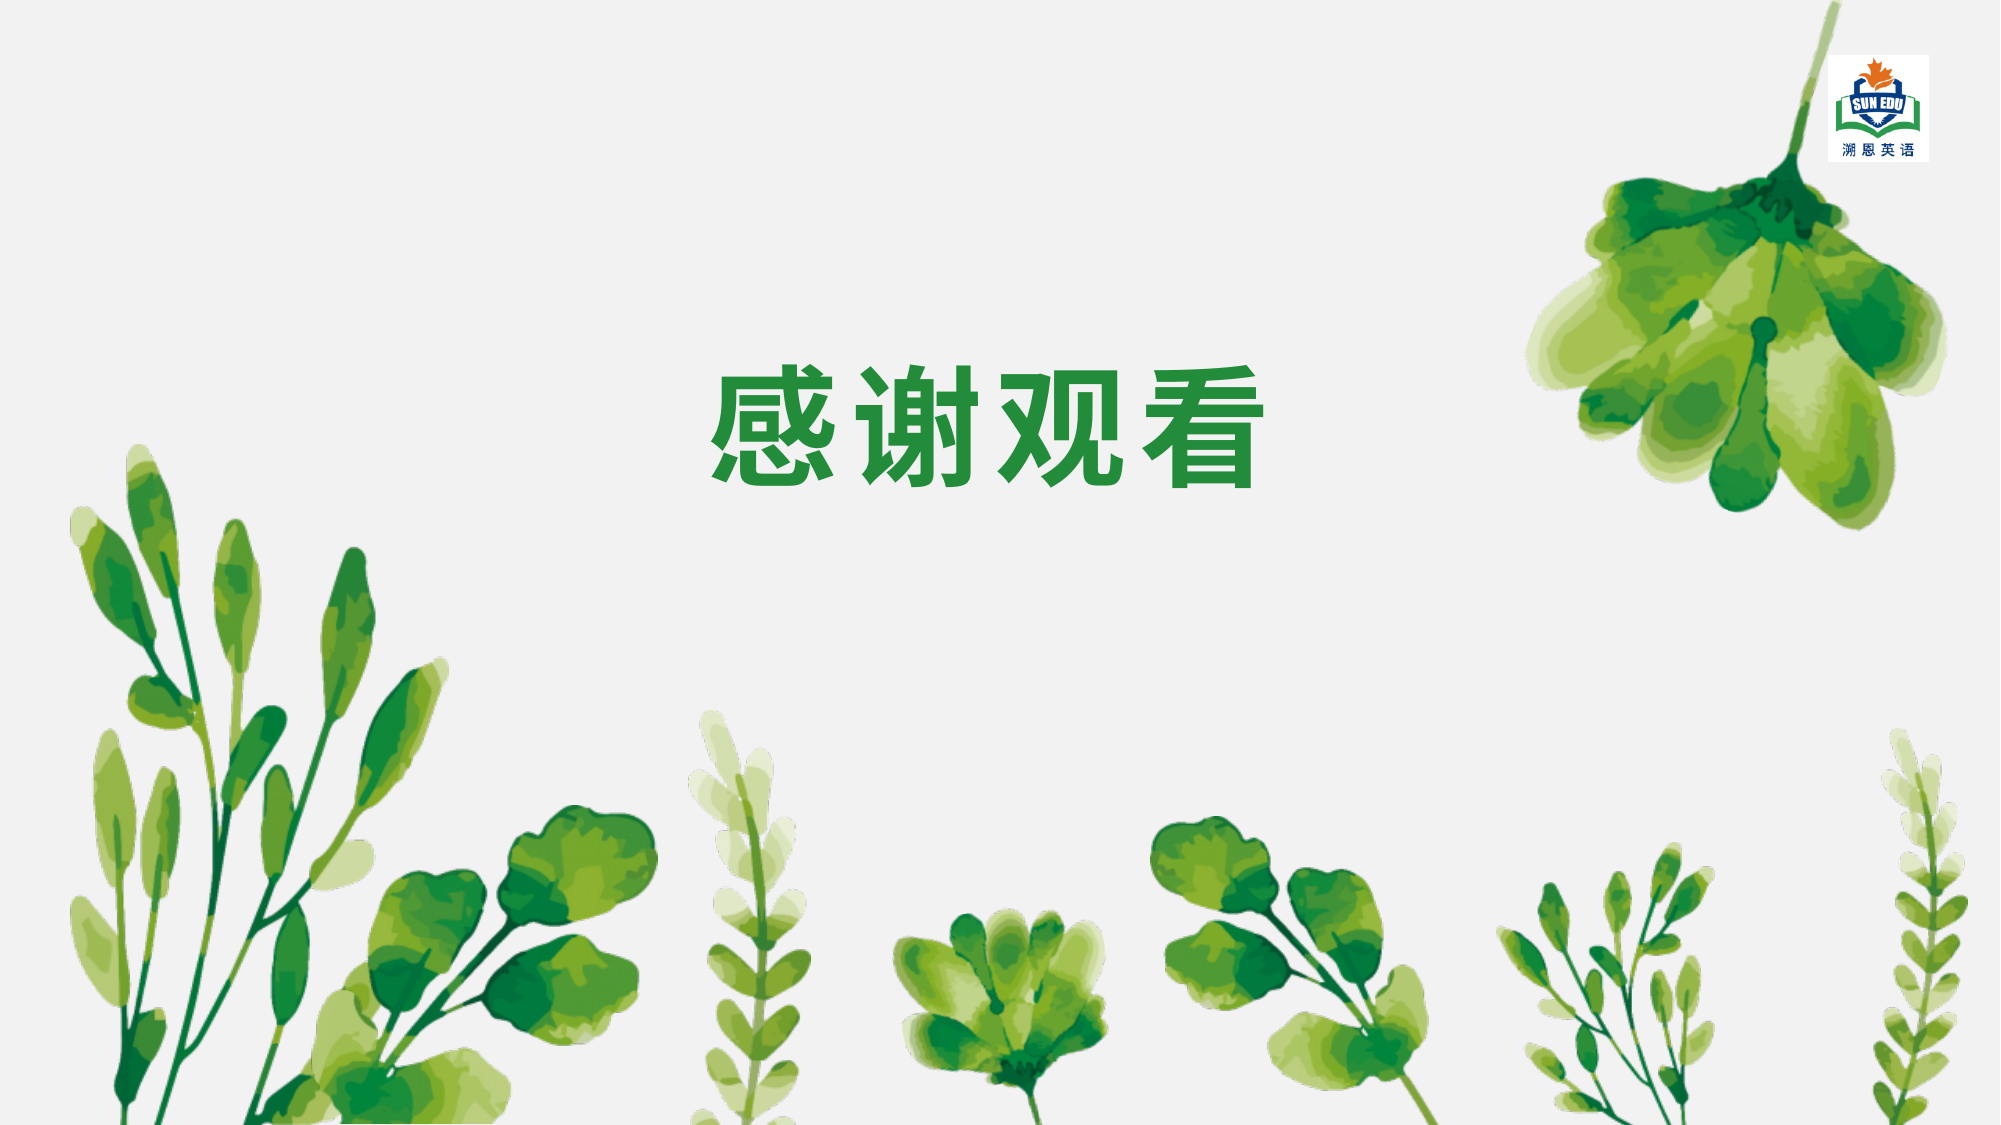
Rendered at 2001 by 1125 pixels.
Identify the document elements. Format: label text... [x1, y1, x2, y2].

title 感谢观看 [657, 318, 1322, 511]
picture [0, 444, 811, 1125]
picture [885, 893, 1132, 1125]
picture [1150, 728, 1968, 1125]
picture [1498, 0, 2001, 562]
